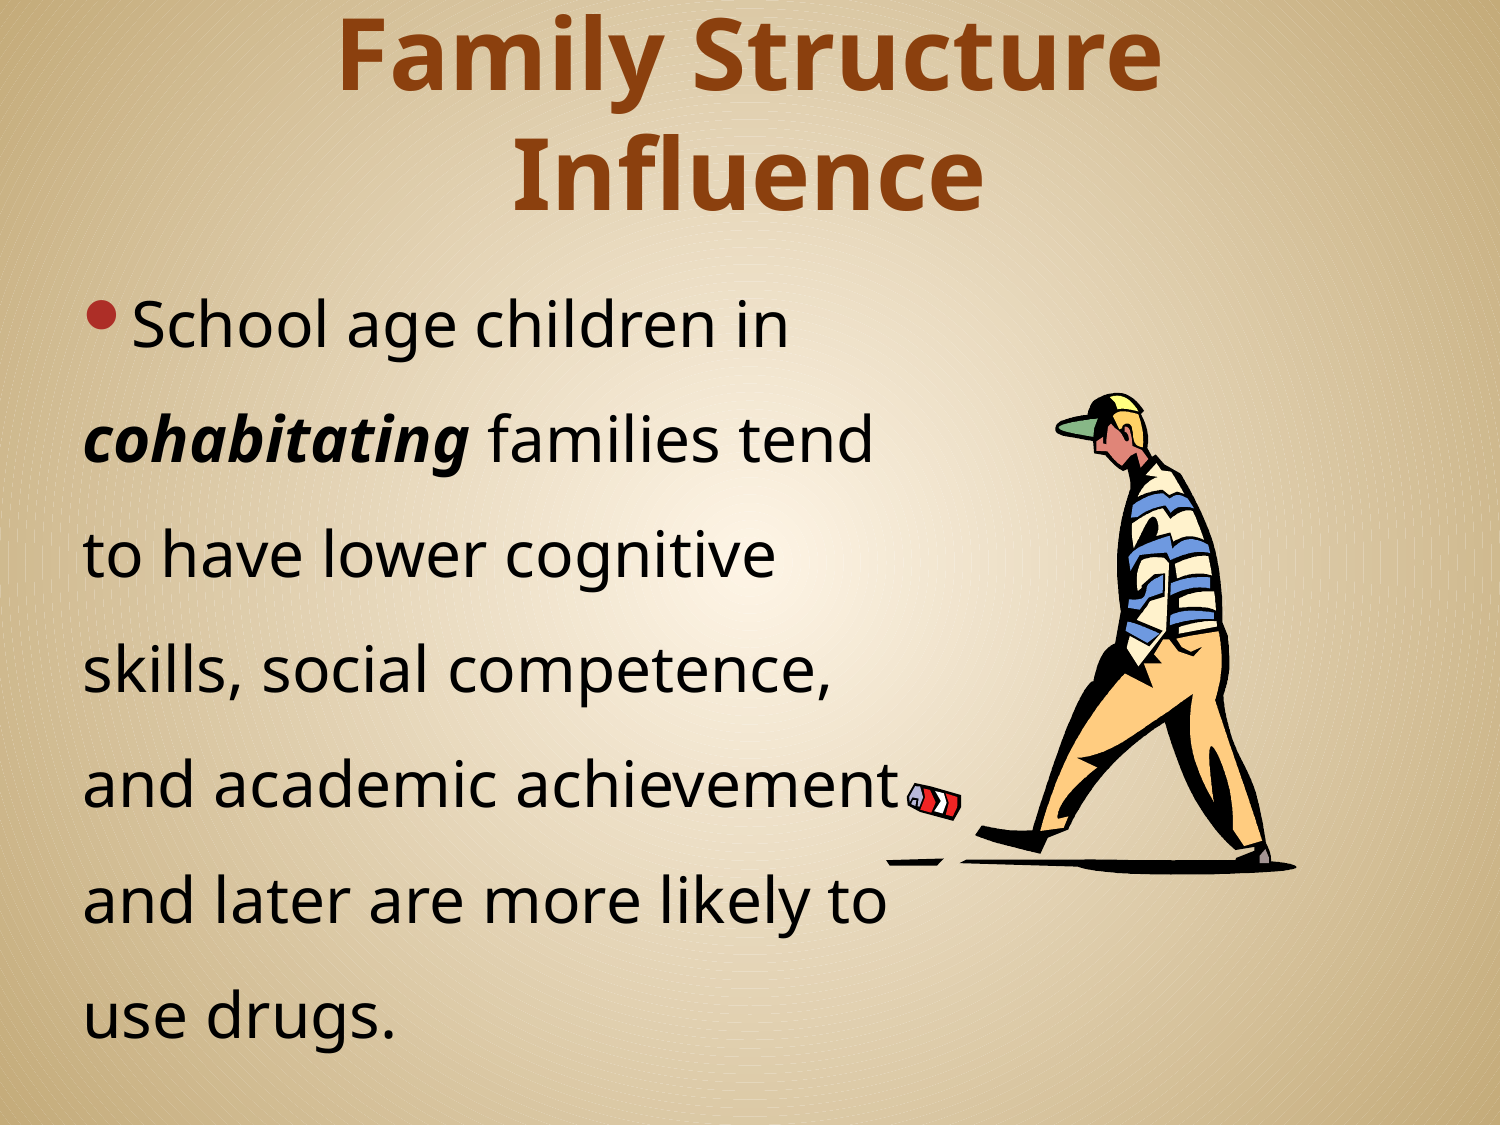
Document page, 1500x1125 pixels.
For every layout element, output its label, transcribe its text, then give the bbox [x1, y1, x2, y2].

list School age children in cohabitating families tend to have lower cognitive skills, social competence, and academic achievement and later are more likely to use drugs. [75, 237, 913, 1075]
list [886, 387, 1302, 880]
title Family Structure Influence [75, 50, 1425, 238]
